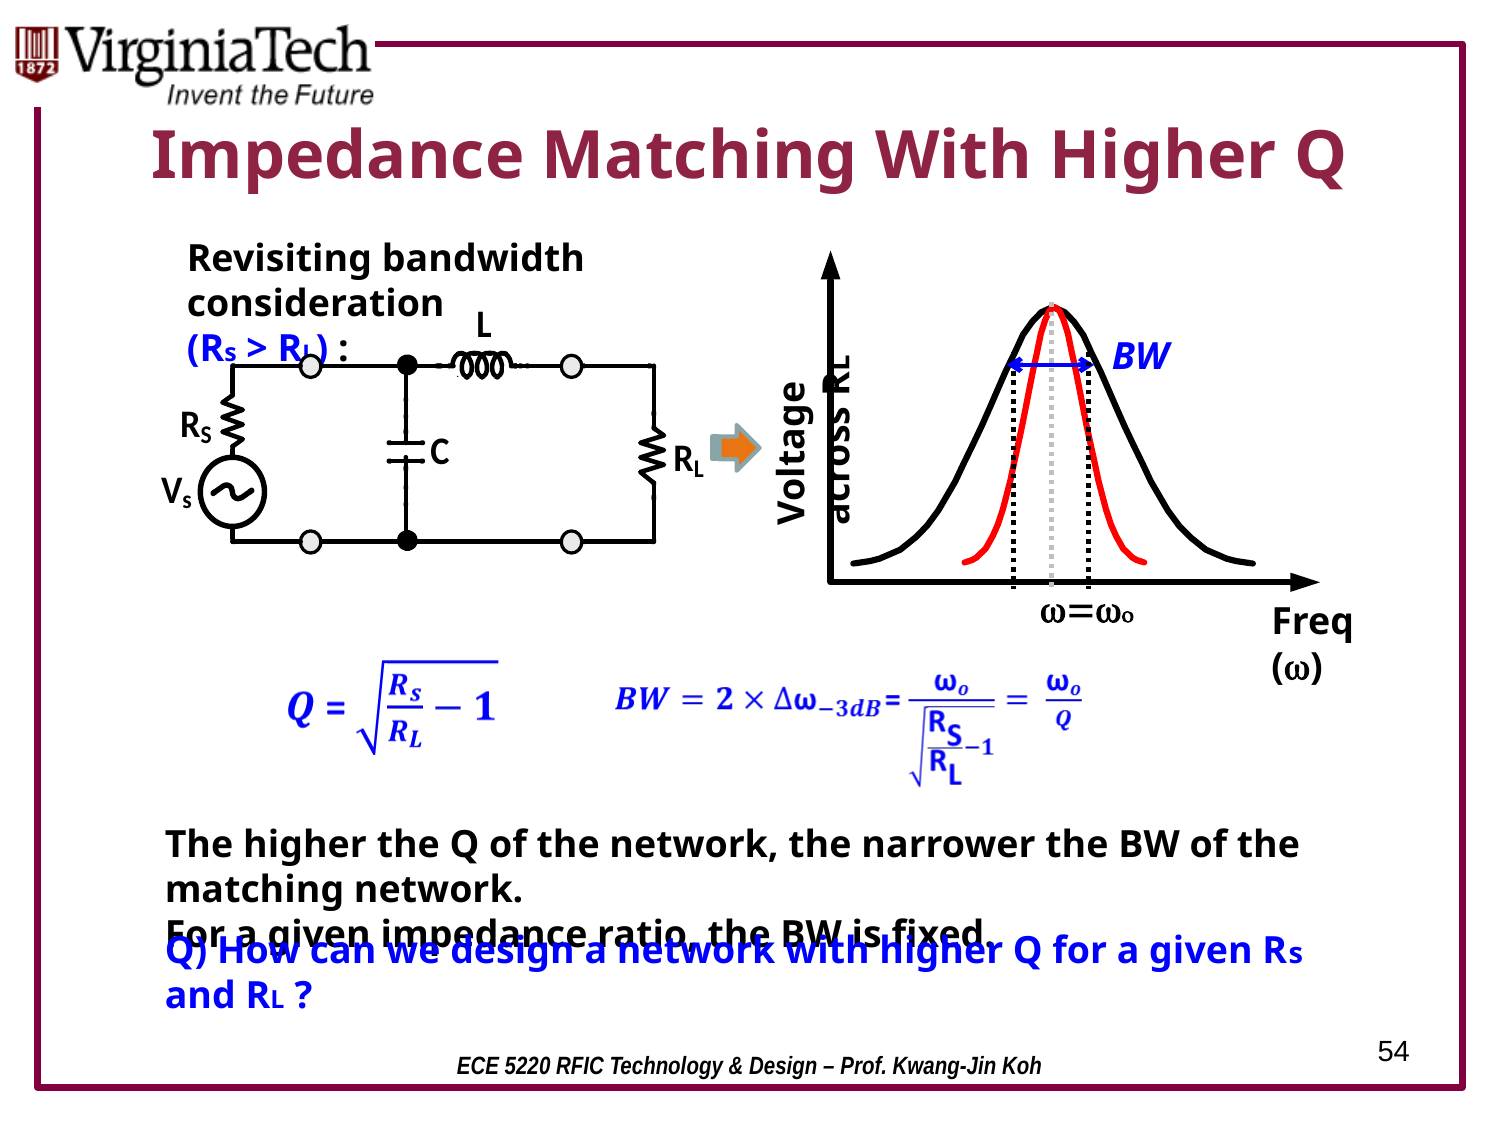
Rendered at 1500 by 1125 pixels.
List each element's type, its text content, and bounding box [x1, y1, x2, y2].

text_box w=wo [1025, 613, 1157, 637]
slide_number 54 [1074, 1024, 1425, 1103]
text_box Q) How can we design a network with higher Q for a given Rs and RL ? [149, 918, 1363, 1024]
text_box [599, 662, 1200, 812]
text_box The higher the Q of the network, the narrower the BW of the matching network. For a given impedance ratio, the BW is fixed. [149, 812, 1363, 918]
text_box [806, 227, 1345, 606]
title Impedance Matching With Higher Q [75, 104, 1425, 213]
picture [15, 24, 375, 107]
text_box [137, 292, 748, 563]
text_box Freq (w) [1256, 589, 1420, 694]
text_box Voltage across RL [759, 377, 801, 540]
text_box [751, 436, 762, 460]
text_box Revisiting bandwidth consideration (Rs > RL) : [172, 226, 805, 377]
text_box [270, 645, 538, 764]
